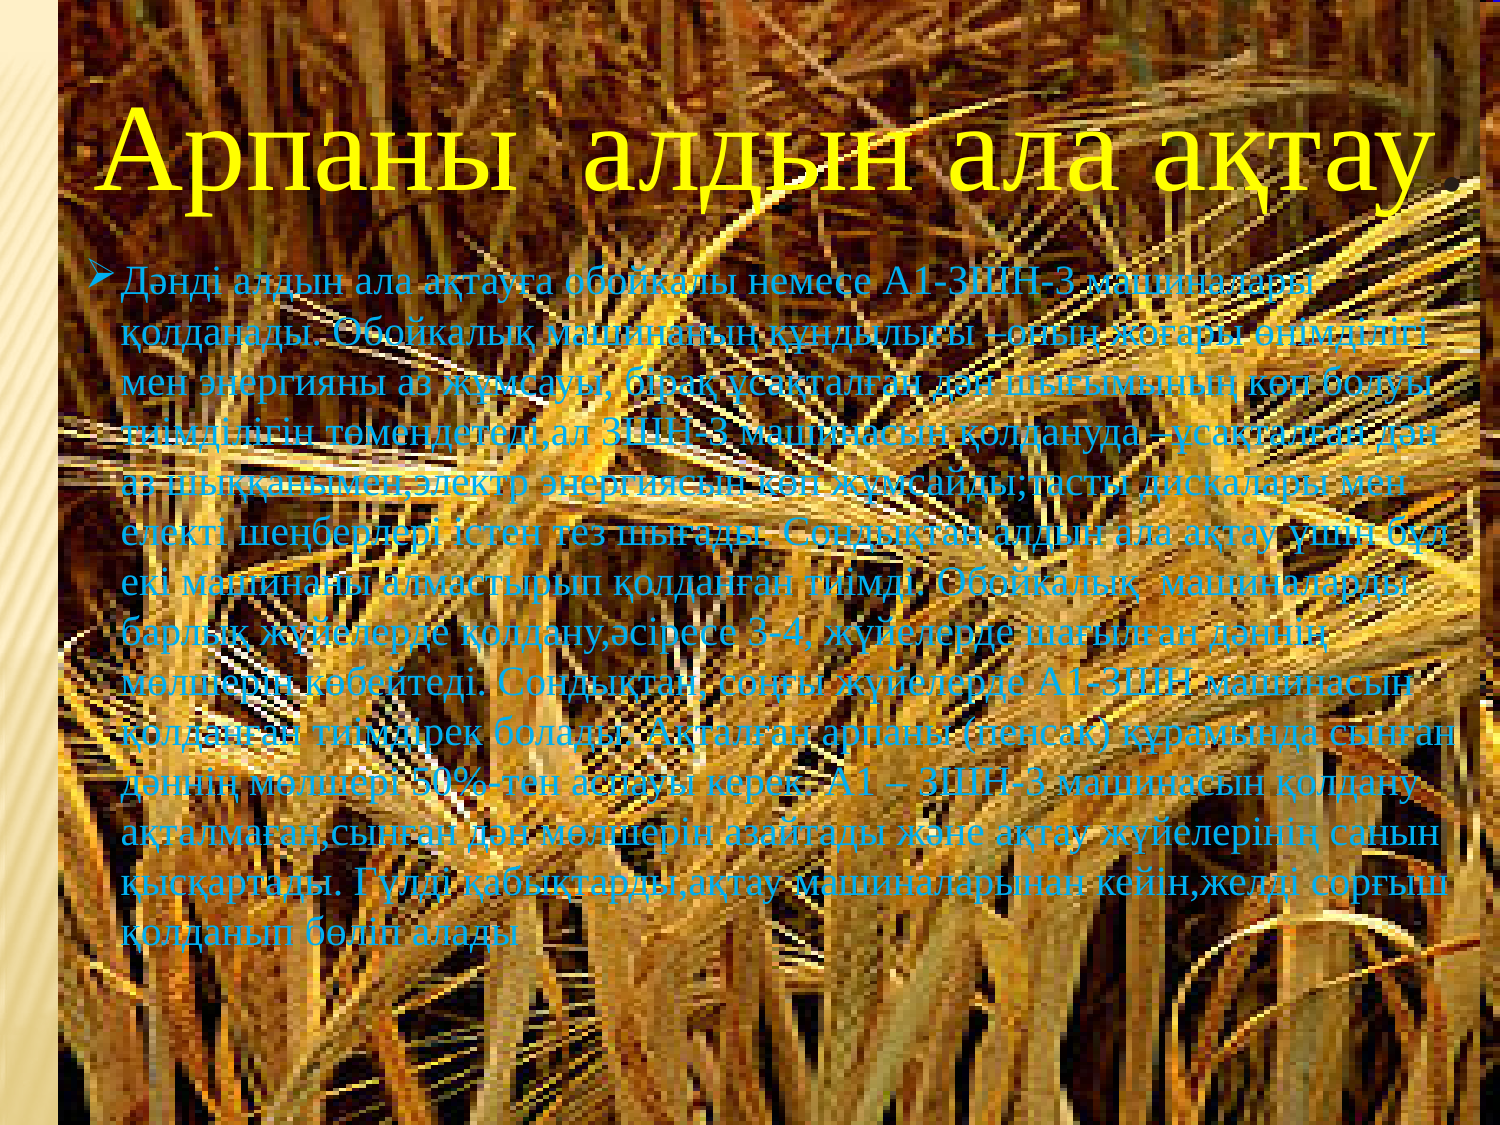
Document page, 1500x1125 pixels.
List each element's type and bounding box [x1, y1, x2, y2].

list [58, 0, 1500, 1125]
